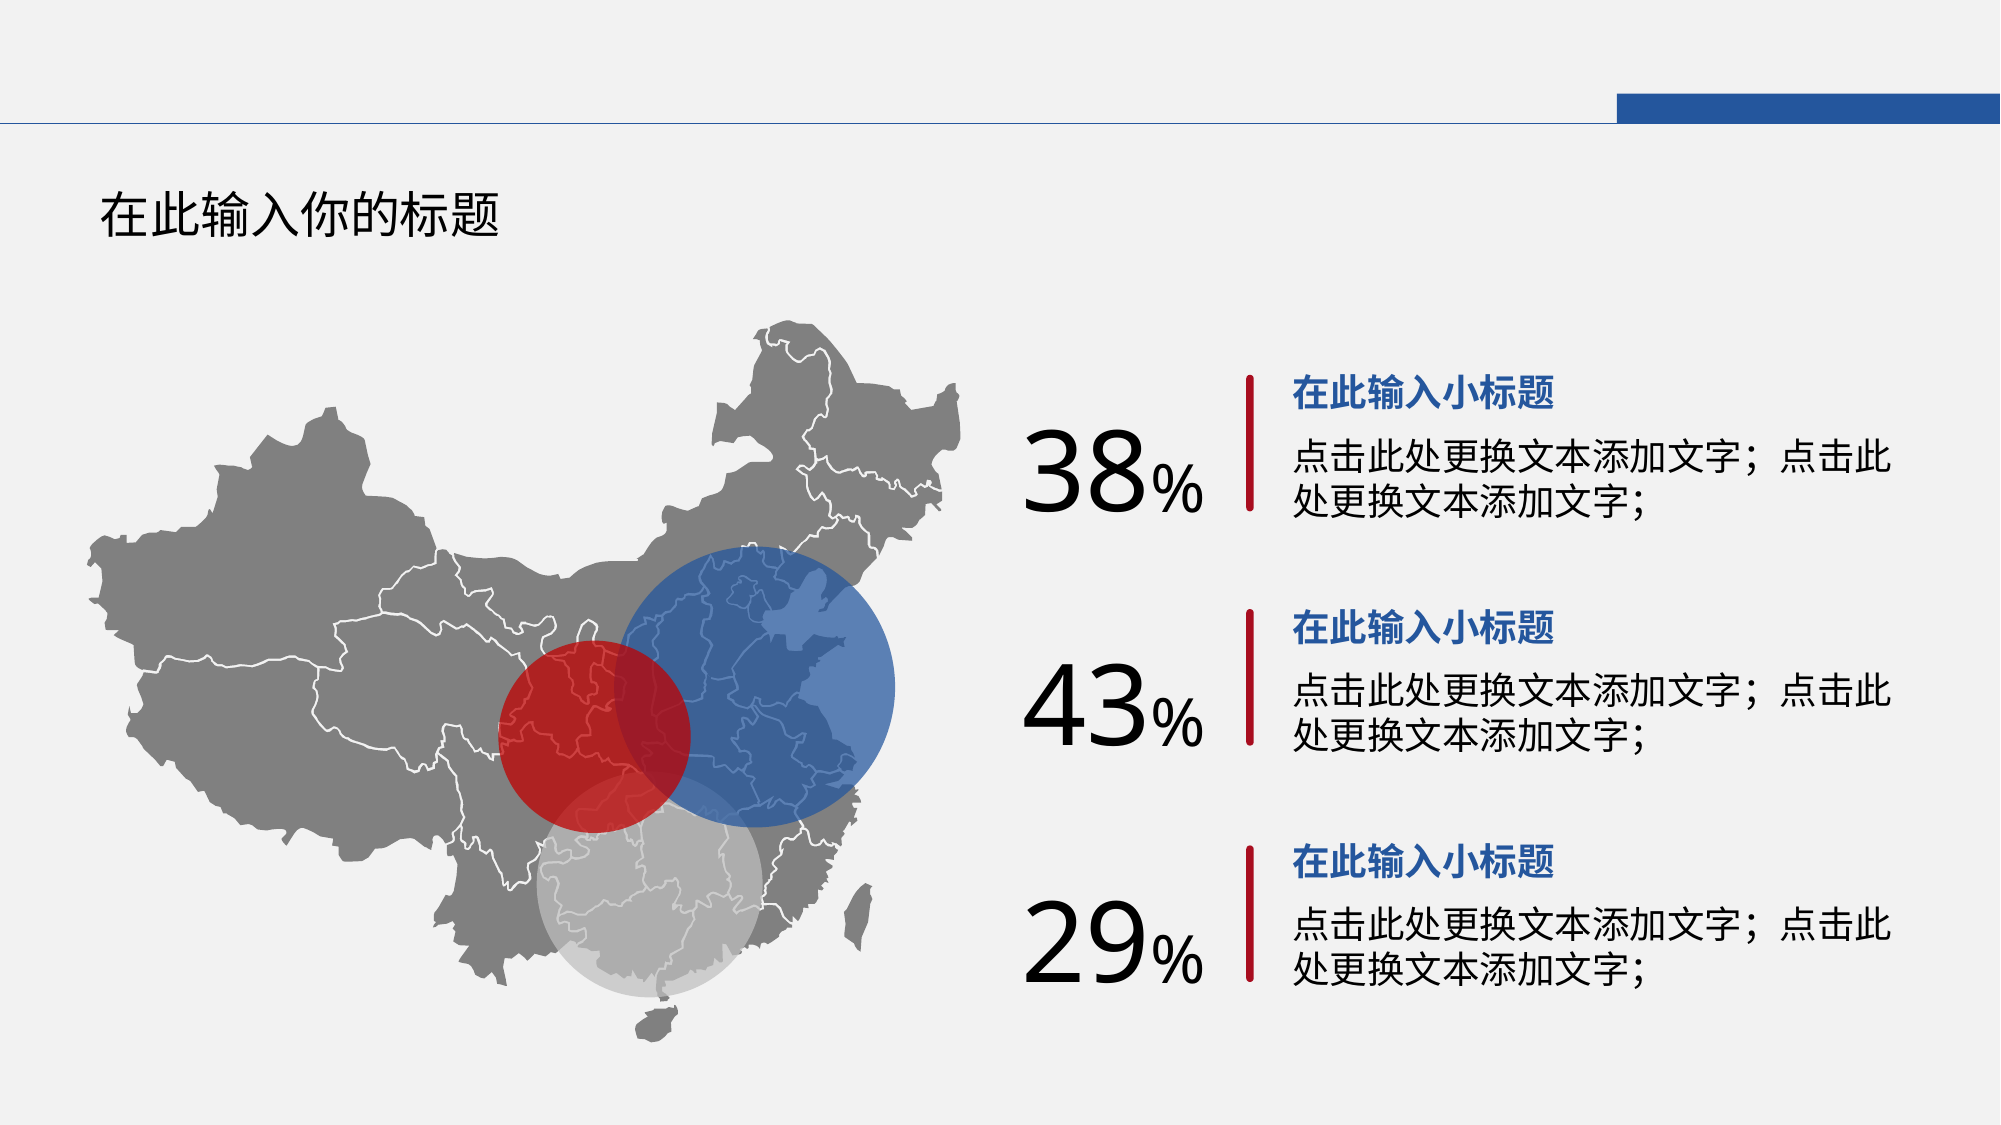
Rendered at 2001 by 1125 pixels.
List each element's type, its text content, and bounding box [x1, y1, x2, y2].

text_box [1246, 609, 1254, 746]
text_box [1275, 830, 1935, 1001]
text_box 在此输入你的标题 [85, 176, 515, 251]
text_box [86, 320, 961, 1043]
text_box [1275, 362, 1935, 532]
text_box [1275, 596, 1935, 766]
text_box [1246, 374, 1254, 512]
text_box [1246, 845, 1254, 983]
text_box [1007, 625, 1223, 778]
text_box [1007, 391, 1223, 544]
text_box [1007, 862, 1223, 1014]
